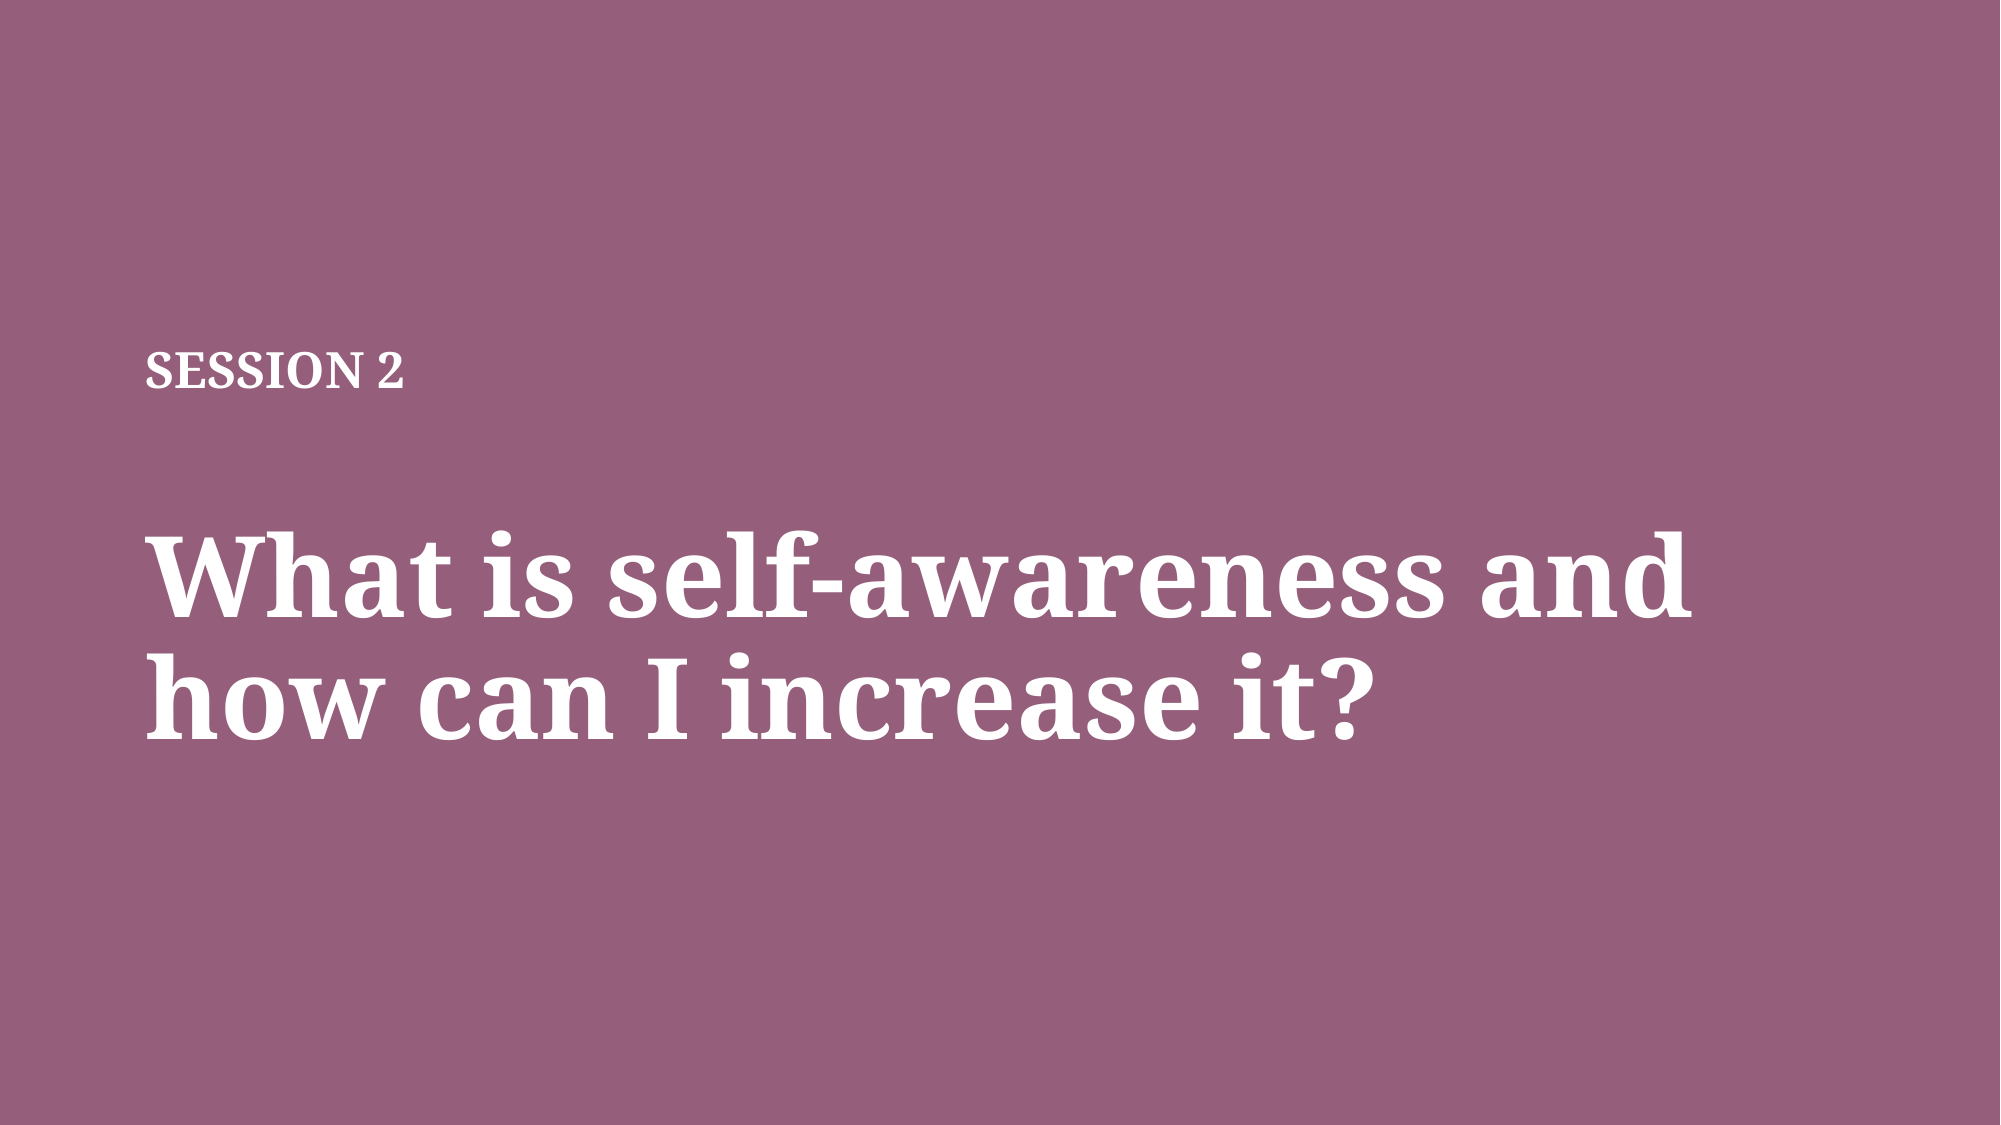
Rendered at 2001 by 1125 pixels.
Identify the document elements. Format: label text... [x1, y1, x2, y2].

title SESSION 2 What is self-awareness and how can I increase it? [130, 508, 1813, 601]
